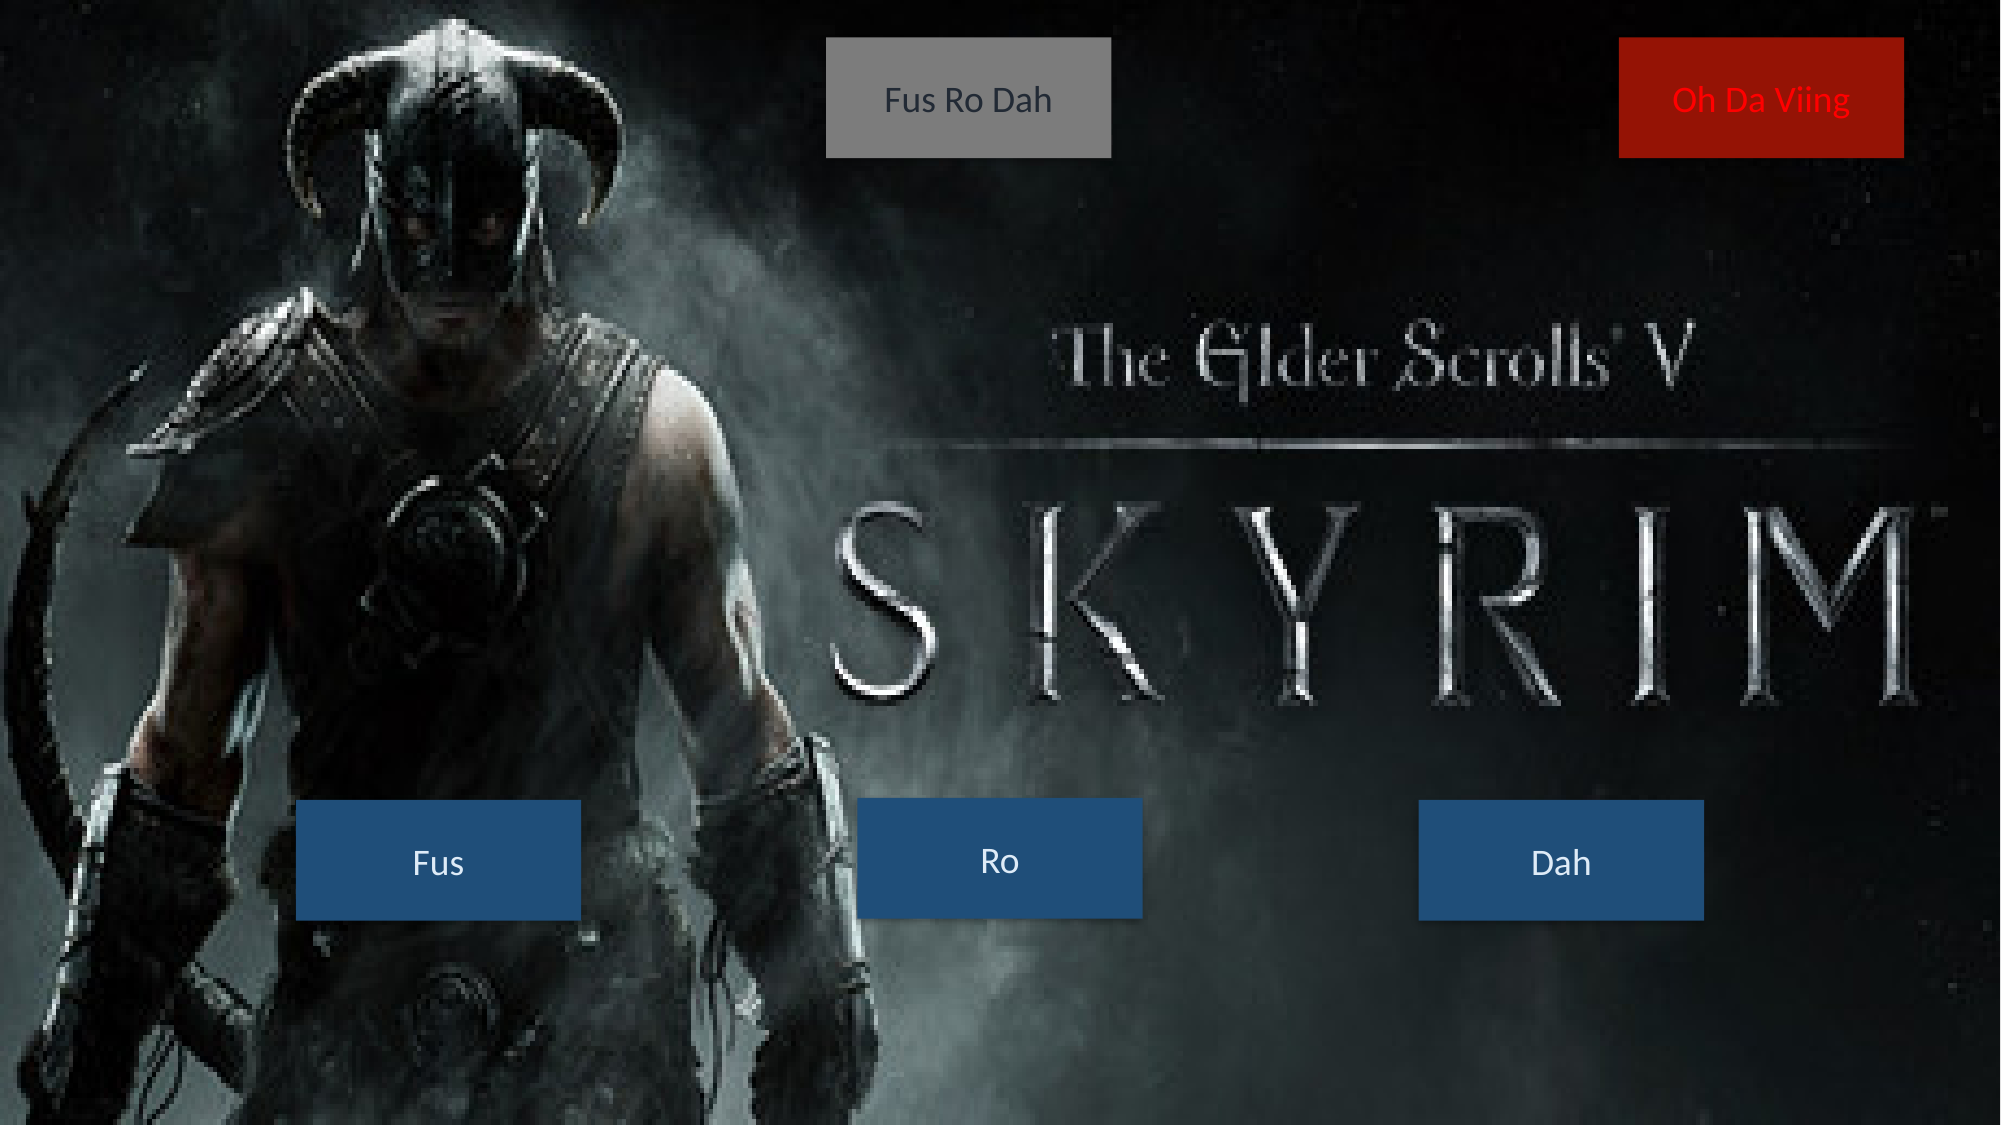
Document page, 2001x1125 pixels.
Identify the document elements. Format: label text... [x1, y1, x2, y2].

text_box Ro [856, 797, 1144, 920]
text_box Fus [295, 799, 582, 922]
text_box Fus Ro Dah [825, 36, 1112, 159]
picture [0, 0, 2001, 1125]
text_box Dah [1418, 799, 1705, 922]
text_box Oh Da Viing [1618, 36, 1905, 159]
